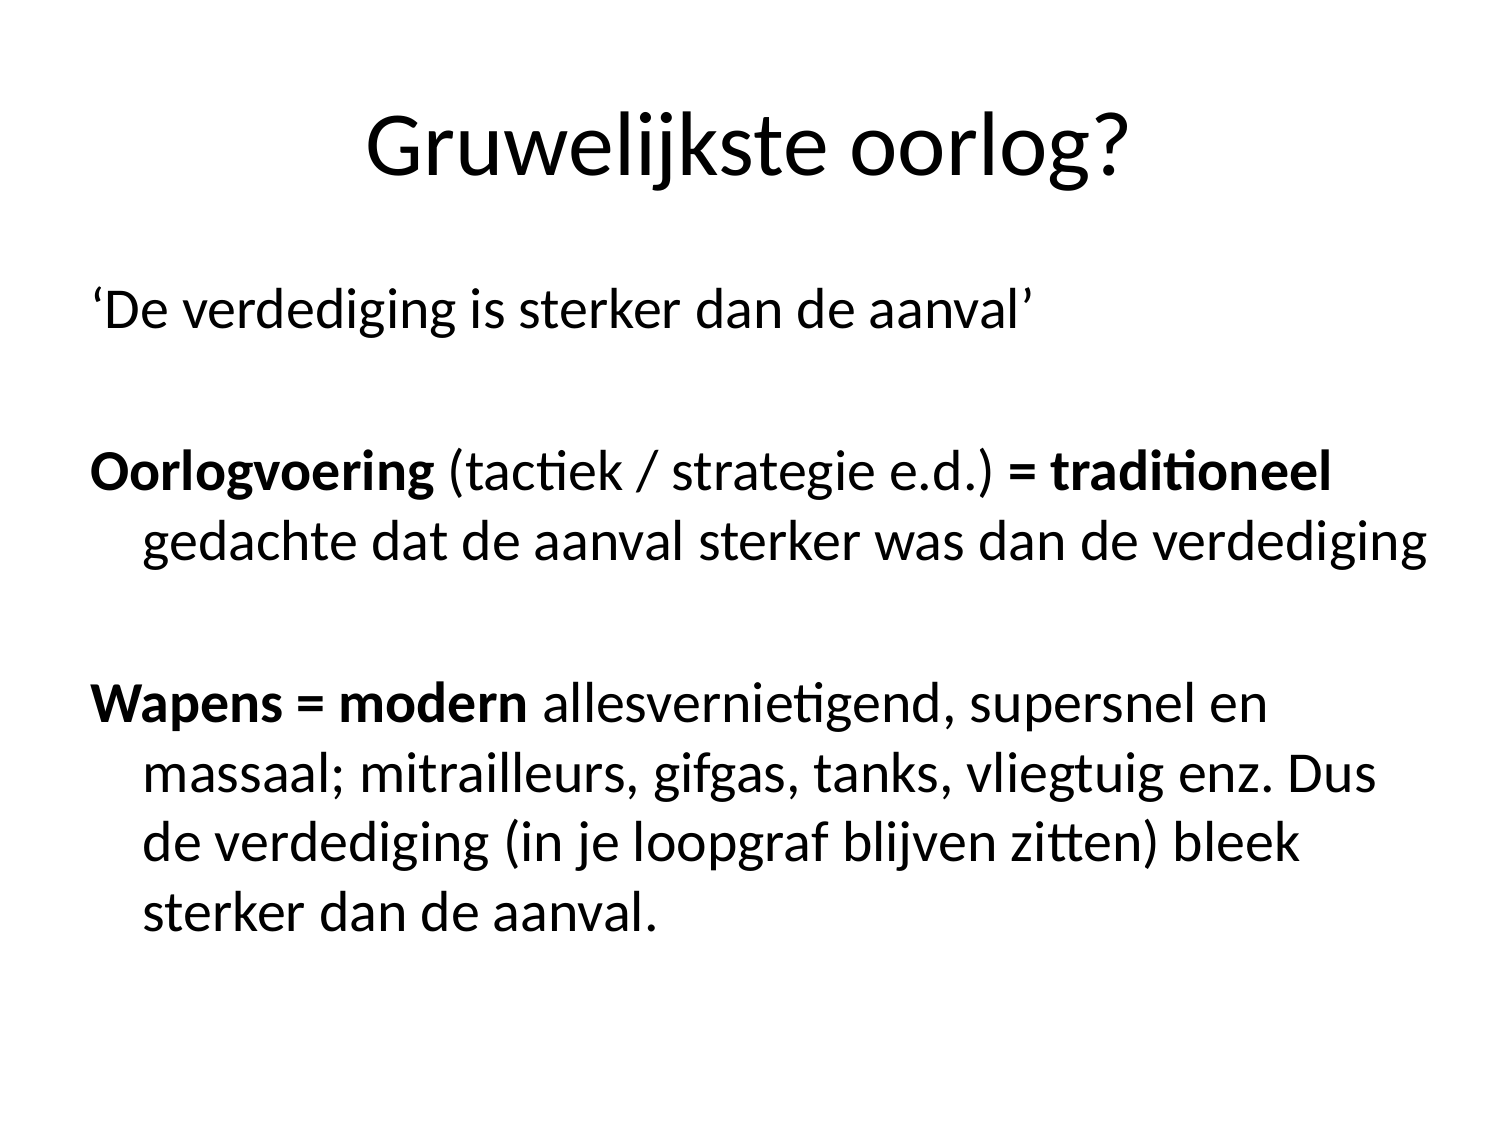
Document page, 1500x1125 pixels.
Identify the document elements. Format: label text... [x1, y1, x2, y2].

title Gruwelijkste oorlog? [75, 45, 1425, 233]
list ‘De verdediging is sterker dan de aanval’ Oorlogvoering (tactiek / strategie e.d.) = traditioneel gedachte dat de aanval sterker was dan de verdediging Wapens = modern allesvernietigend, supersnel en massaal; mitrailleurs, gifgas, tanks, vliegtuig enz. Dus de verdediging (in je loopgraf blijven zitten) bleek sterker dan de aanval. [75, 262, 1459, 1005]
